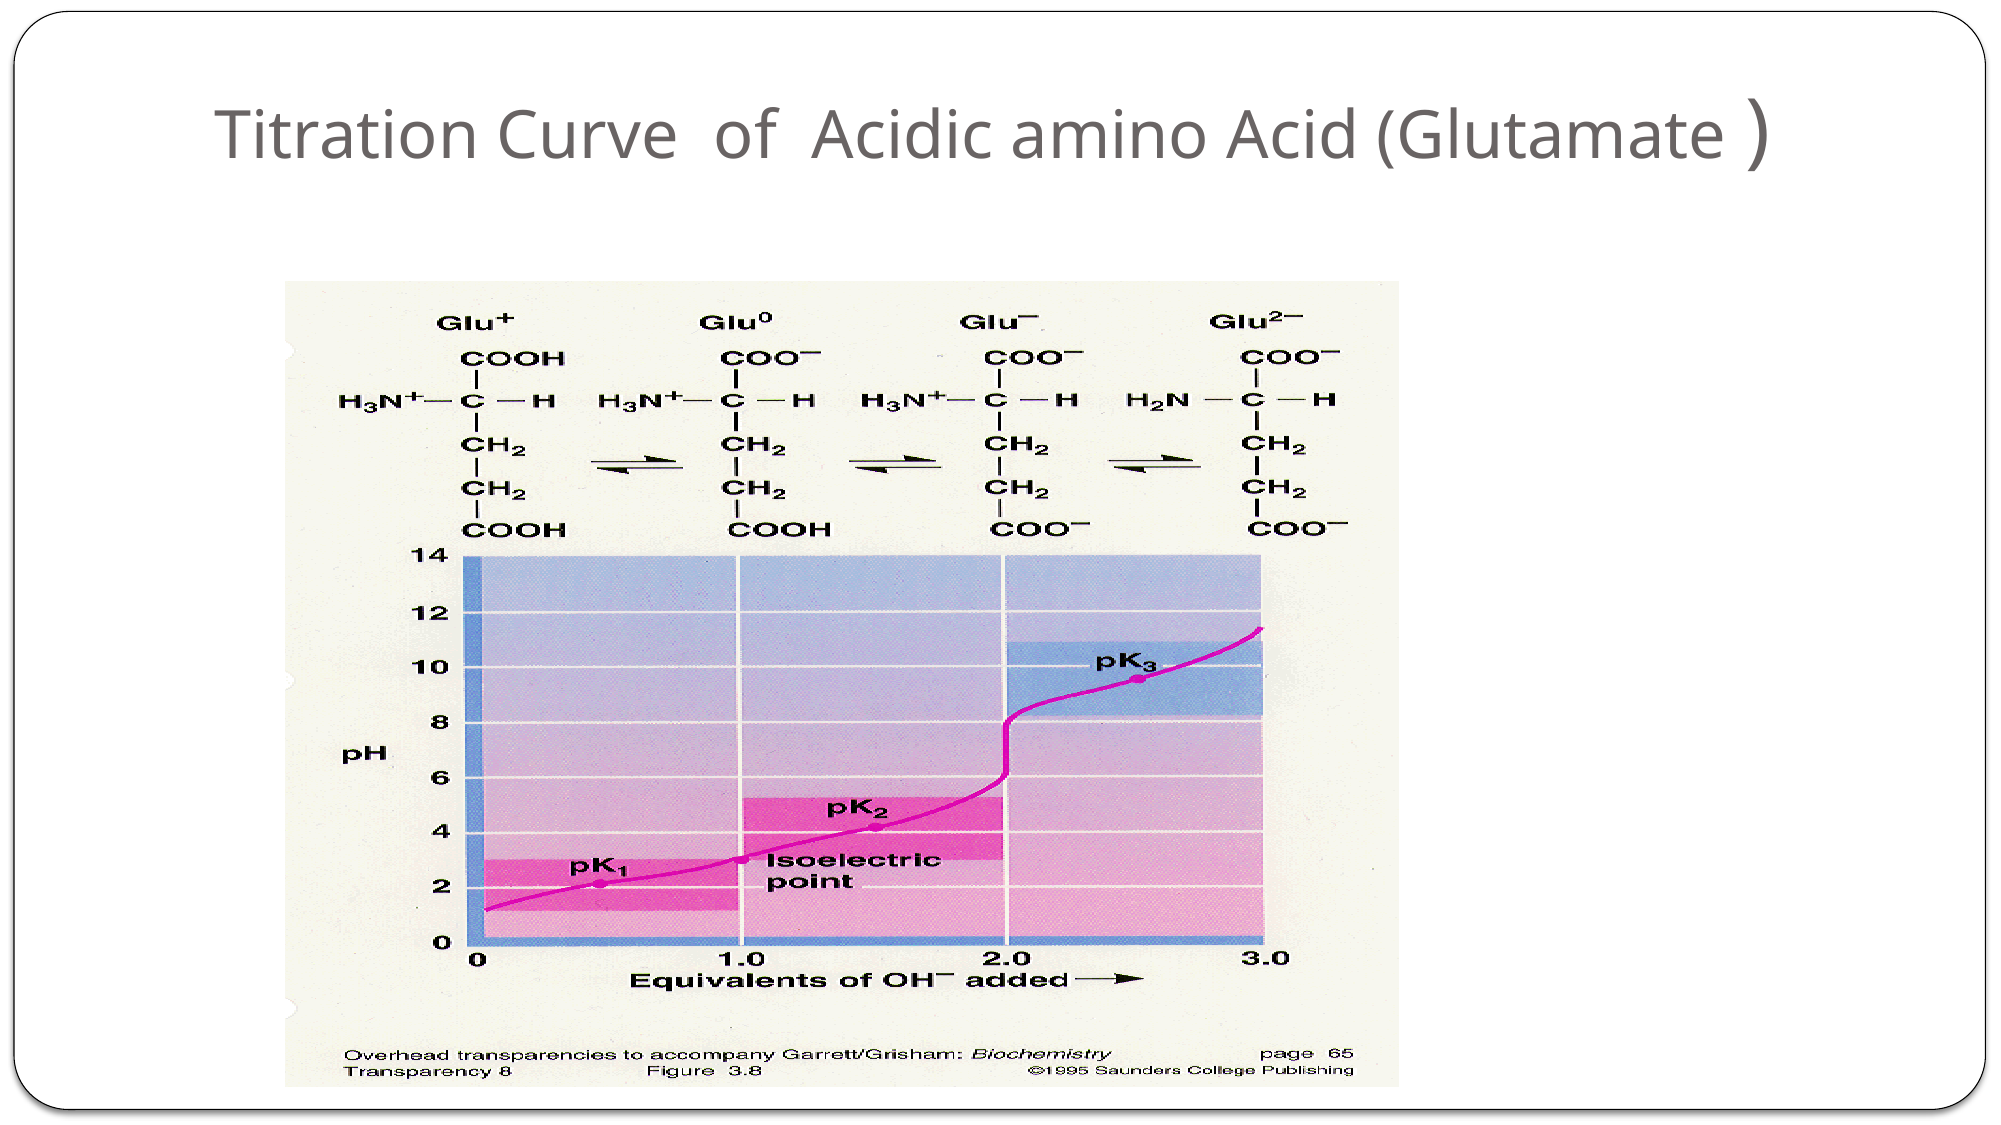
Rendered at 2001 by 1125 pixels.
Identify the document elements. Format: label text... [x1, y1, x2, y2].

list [285, 281, 1399, 1087]
title Titration Curve of Acidic amino Acid (Glutamate ) [200, 45, 1900, 190]
